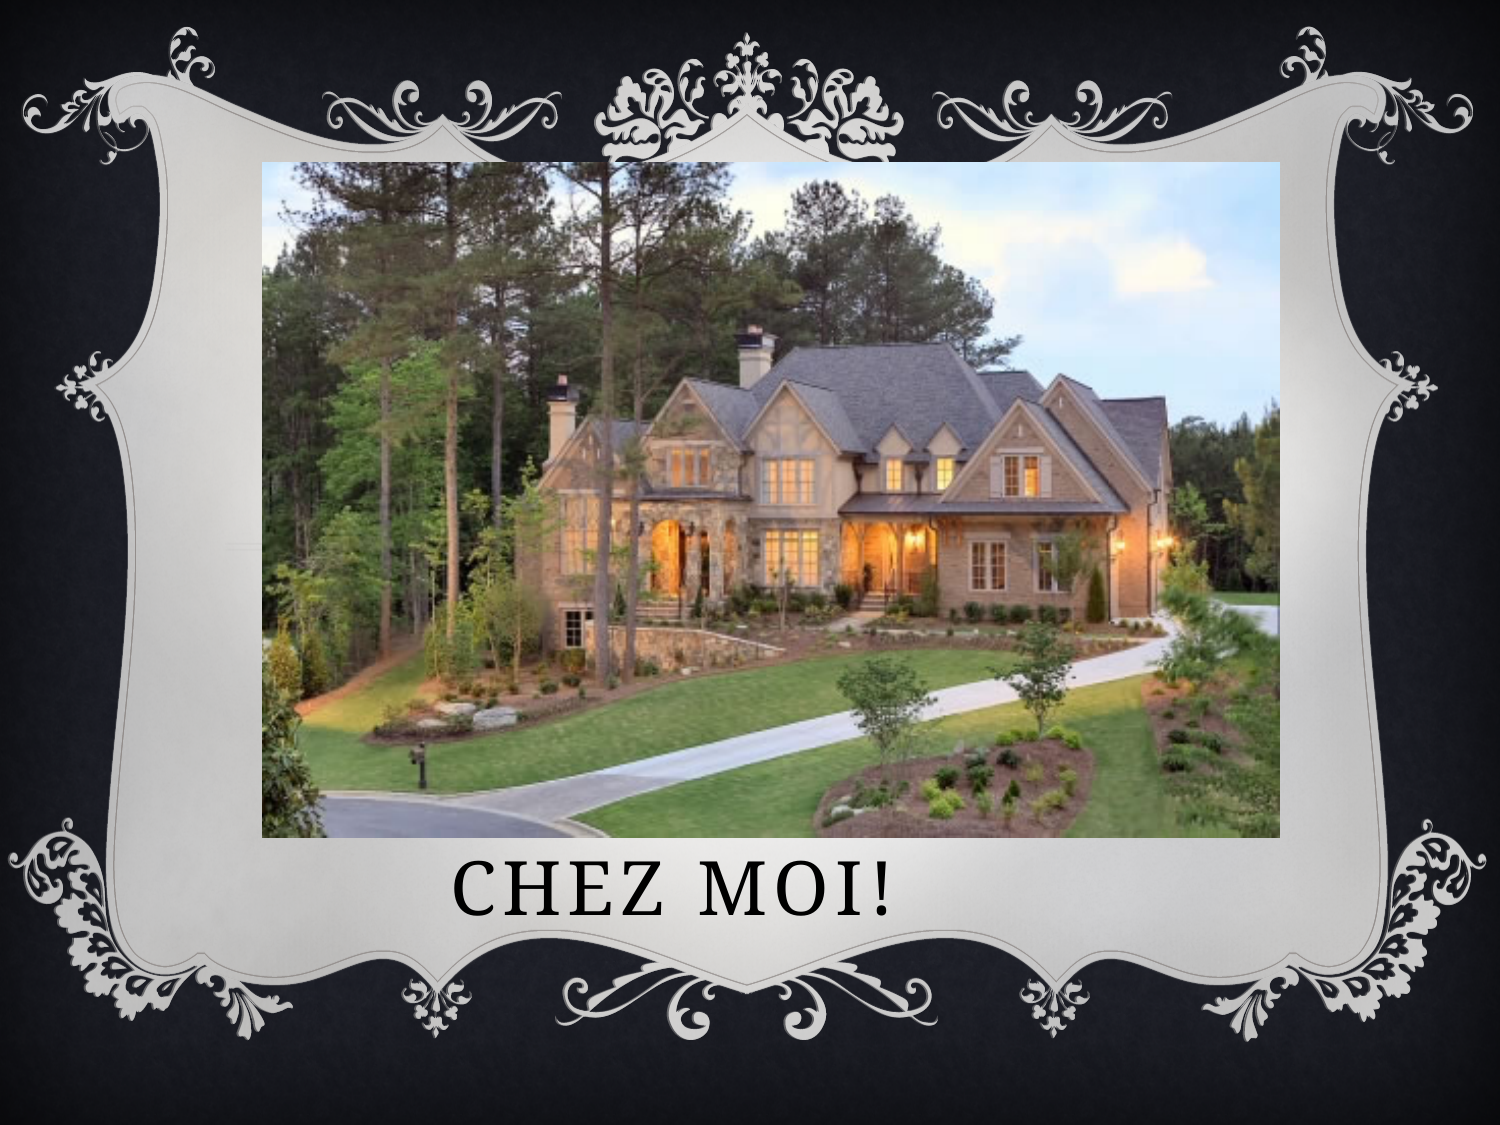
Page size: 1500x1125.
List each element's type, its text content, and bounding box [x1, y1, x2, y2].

title Chez Moi! [225, 725, 1275, 938]
picture [0, 0, 1500, 1125]
